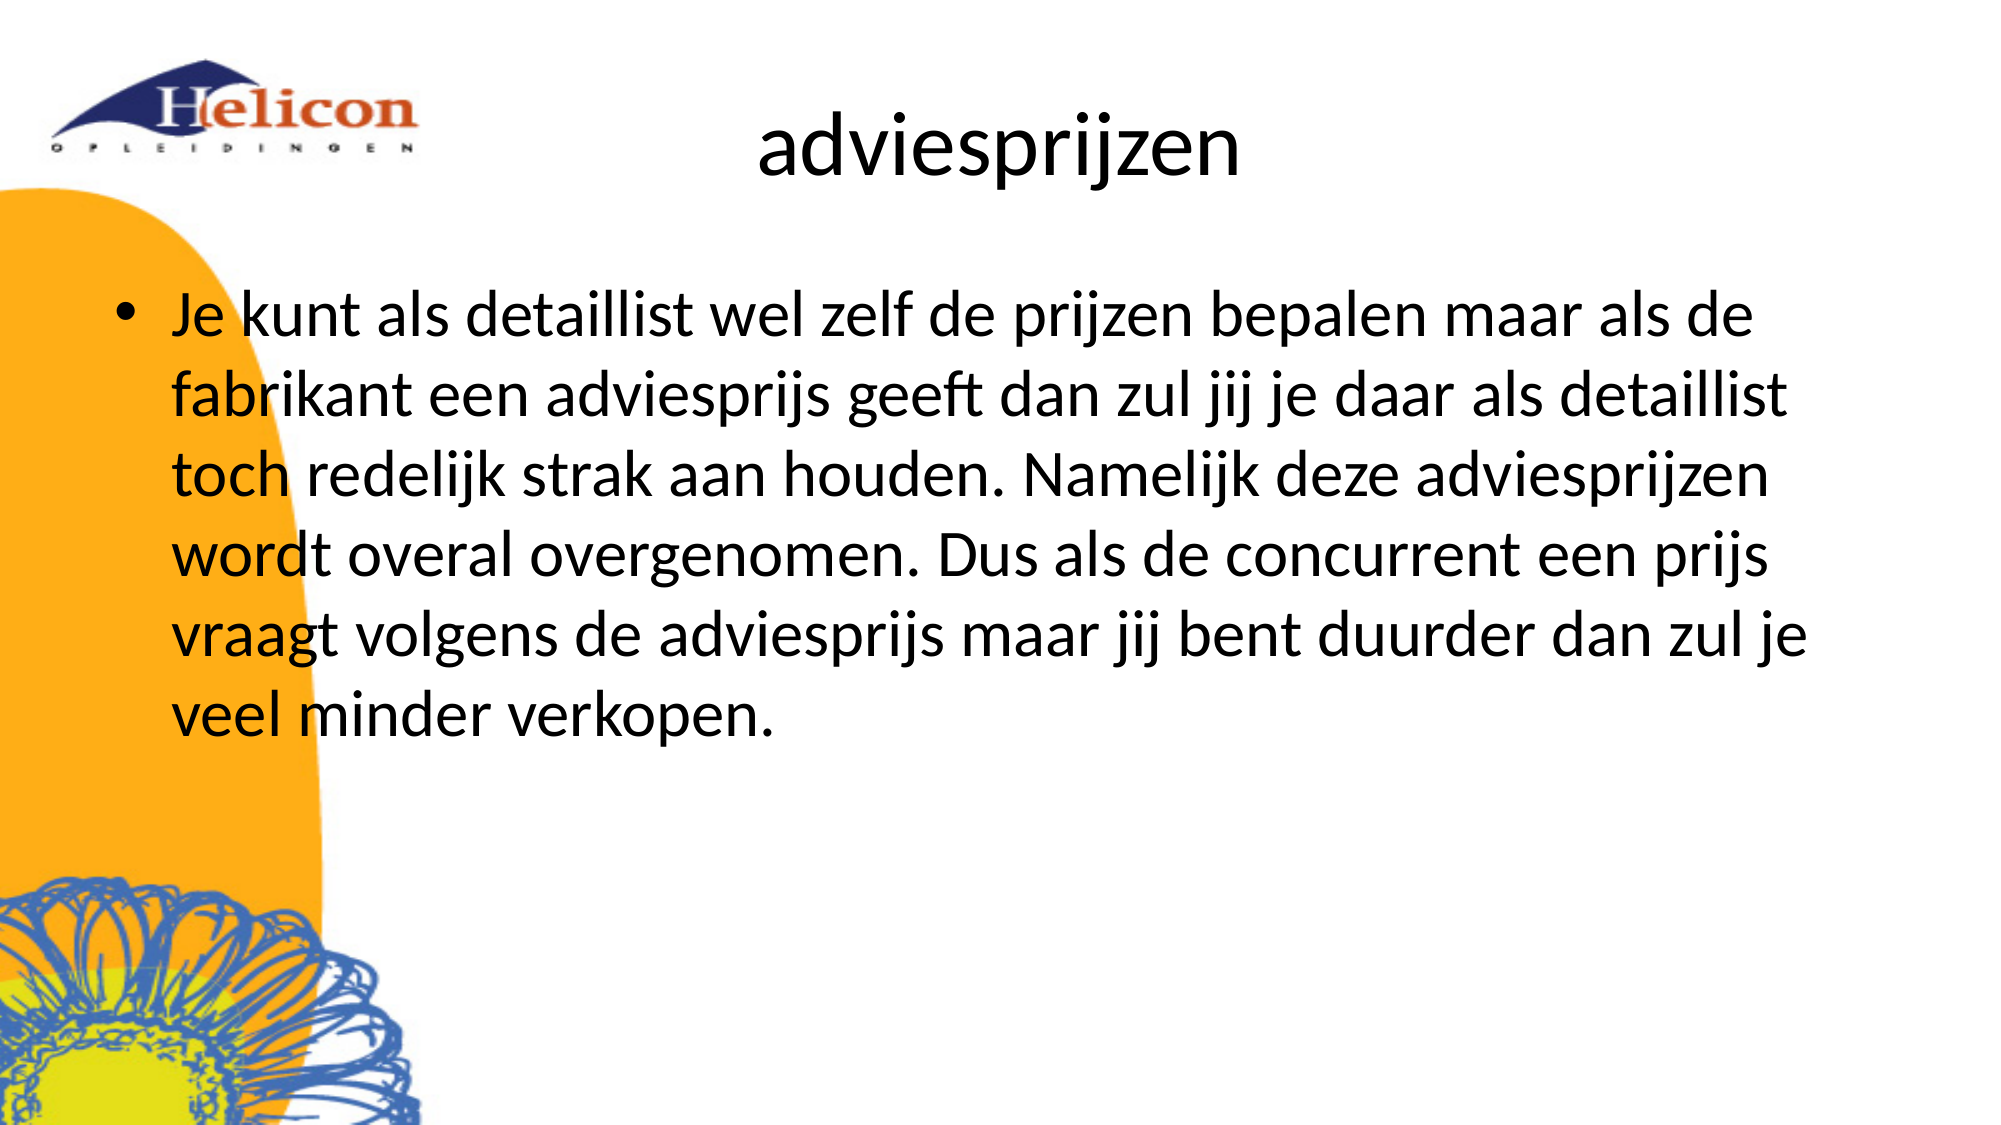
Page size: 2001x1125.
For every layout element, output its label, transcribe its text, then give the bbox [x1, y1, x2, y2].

title adviesprijzen [99, 45, 1900, 233]
list Je kunt als detaillist wel zelf de prijzen bepalen maar als de fabrikant een adviesprijs geeft dan zul jij je daar als detaillist toch redelijk strak aan houden. Namelijk deze adviesprijzen wordt overal overgenomen. Dus als de concurrent een prijs vraagt volgens de adviesprijs maar jij bent duurder dan zul je veel minder verkopen. [99, 262, 1900, 1005]
picture [0, 0, 2001, 1125]
